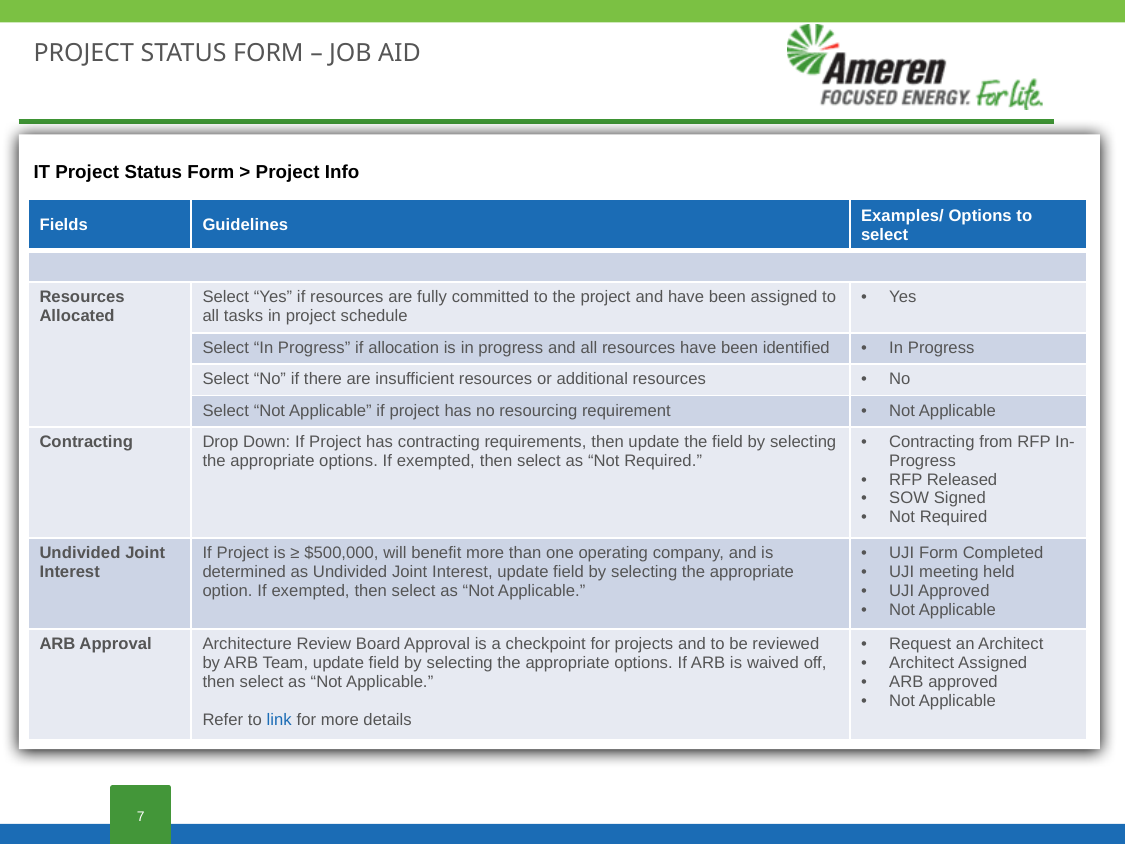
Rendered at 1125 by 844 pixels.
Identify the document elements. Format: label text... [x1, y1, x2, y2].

table_cell Architecture Review Board Approval is a checkpoint for projects and to be reviewed by ARB Team, update field by selecting the appropriate options. If ARB is waived off, then select as “Not Applicable.” Refer to link for more details [192, 630, 849, 739]
text_box [18, 134, 1100, 750]
table_header Guidelines [192, 200, 849, 248]
table_cell No [851, 365, 1086, 395]
table_cell Select “Yes” if resources are fully committed to the project and have been assigned to all tasks in project schedule [192, 283, 849, 332]
table_cell ARB Approval [29, 630, 190, 739]
table_cell Resources Allocated [29, 283, 190, 426]
table_cell Not Applicable [851, 396, 1086, 426]
table_cell [29, 253, 1086, 281]
table_cell Yes [851, 283, 1086, 332]
table_cell Select “Not Applicable” if project has no resourcing requirement [192, 396, 849, 426]
text_box IT Project Status Form > Project Info [18, 152, 653, 190]
table_cell Undivided Joint Interest [29, 539, 190, 628]
table_cell Request an Architect Architect Assigned ARB approved Not Applicable [851, 630, 1086, 739]
table_cell Drop Down: If Project has contracting requirements, then update the field by selecting the appropriate options. If exempted, then select as “Not Required.” [192, 428, 849, 537]
table_cell Select “No” if there are insufficient resources or additional resources [192, 365, 849, 395]
slide_number 7 [112, 787, 169, 844]
table_header Fields [29, 200, 190, 248]
picture [787, 24, 1050, 110]
table_cell If Project is ≥ $500,000, will benefit more than one operating company, and is determined as Undivided Joint Interest, update field by selecting the appropriate option. If exempted, then select as “Not Applicable.” [192, 539, 849, 628]
table_cell Contracting from RFP In-Progress RFP Released SOW Signed Not Required [851, 428, 1086, 537]
title PROJECT STATUS FORM – JOB AID [18, 28, 763, 101]
table_cell Select “In Progress” if allocation is in progress and all resources have been identified [192, 334, 849, 363]
table_header Examples/ Options to select [851, 200, 1086, 248]
table_cell Contracting [29, 428, 190, 537]
table_cell UJI Form Completed UJI meeting held UJI Approved Not Applicable [851, 539, 1086, 628]
table_cell In Progress [851, 334, 1086, 363]
